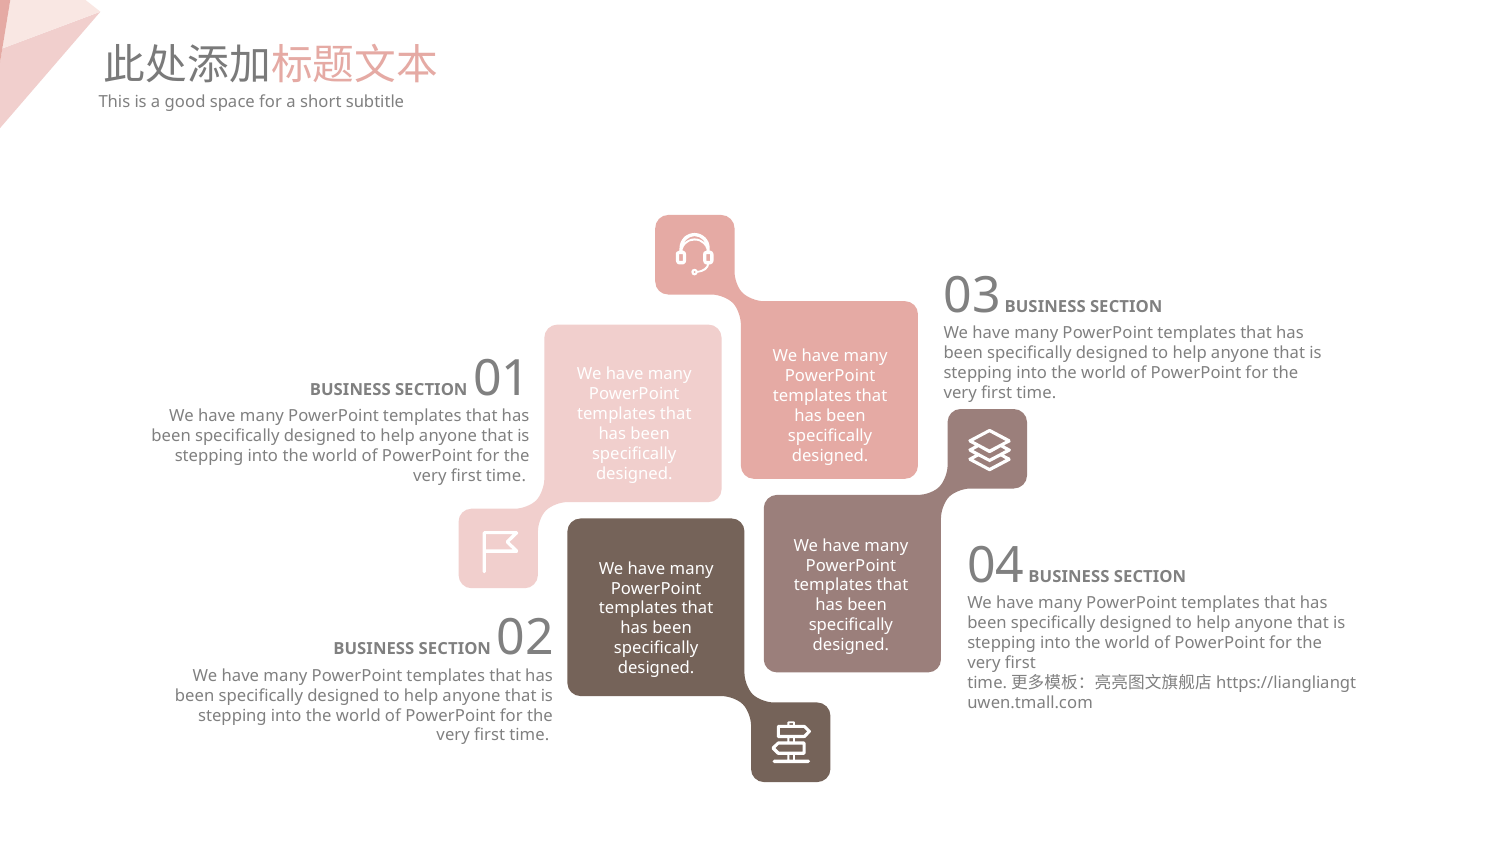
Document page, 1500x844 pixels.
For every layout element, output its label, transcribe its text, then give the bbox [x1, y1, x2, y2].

text_box [675, 232, 714, 276]
text_box BUSINESS SECTION 02 We have many PowerPoint templates that has been specifically designed to help anyone that is stepping into the world of PowerPoint for the very first time. [163, 604, 554, 745]
text_box [771, 721, 812, 764]
text_box 03 BUSINESS SECTION We have many PowerPoint templates that has been specifically designed to help anyone that is stepping into the world of PowerPoint for the very first time. [943, 262, 1334, 402]
text_box [968, 429, 1011, 472]
text_box 此处添加标题文本 [104, 30, 454, 95]
text_box We have many PowerPoint templates that has been specifically designed. [780, 534, 922, 655]
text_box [0, 0, 101, 131]
text_box [567, 518, 831, 783]
text_box BUSINESS SECTION 01 We have many PowerPoint templates that has been specifically designed to help anyone that is stepping into the world of PowerPoint for the very first time. [140, 344, 531, 485]
text_box [458, 324, 722, 589]
text_box We have many PowerPoint templates that has been specifically designed. [759, 344, 902, 465]
text_box This is a good space for a short subtitle [104, 83, 420, 119]
text_box [655, 214, 918, 479]
text_box We have many PowerPoint templates that has been specifically designed. [563, 362, 706, 483]
text_box We have many PowerPoint templates that has been specifically designed. [585, 557, 728, 678]
text_box [763, 409, 1028, 673]
text_box [482, 531, 519, 574]
text_box 04 BUSINESS SECTION We have many PowerPoint templates that has been specifically designed to help anyone that is stepping into the world of PowerPoint for the very first time.更多模板：亮亮图文旗舰店https://liangliangtuwen.tmall.com [967, 531, 1357, 712]
